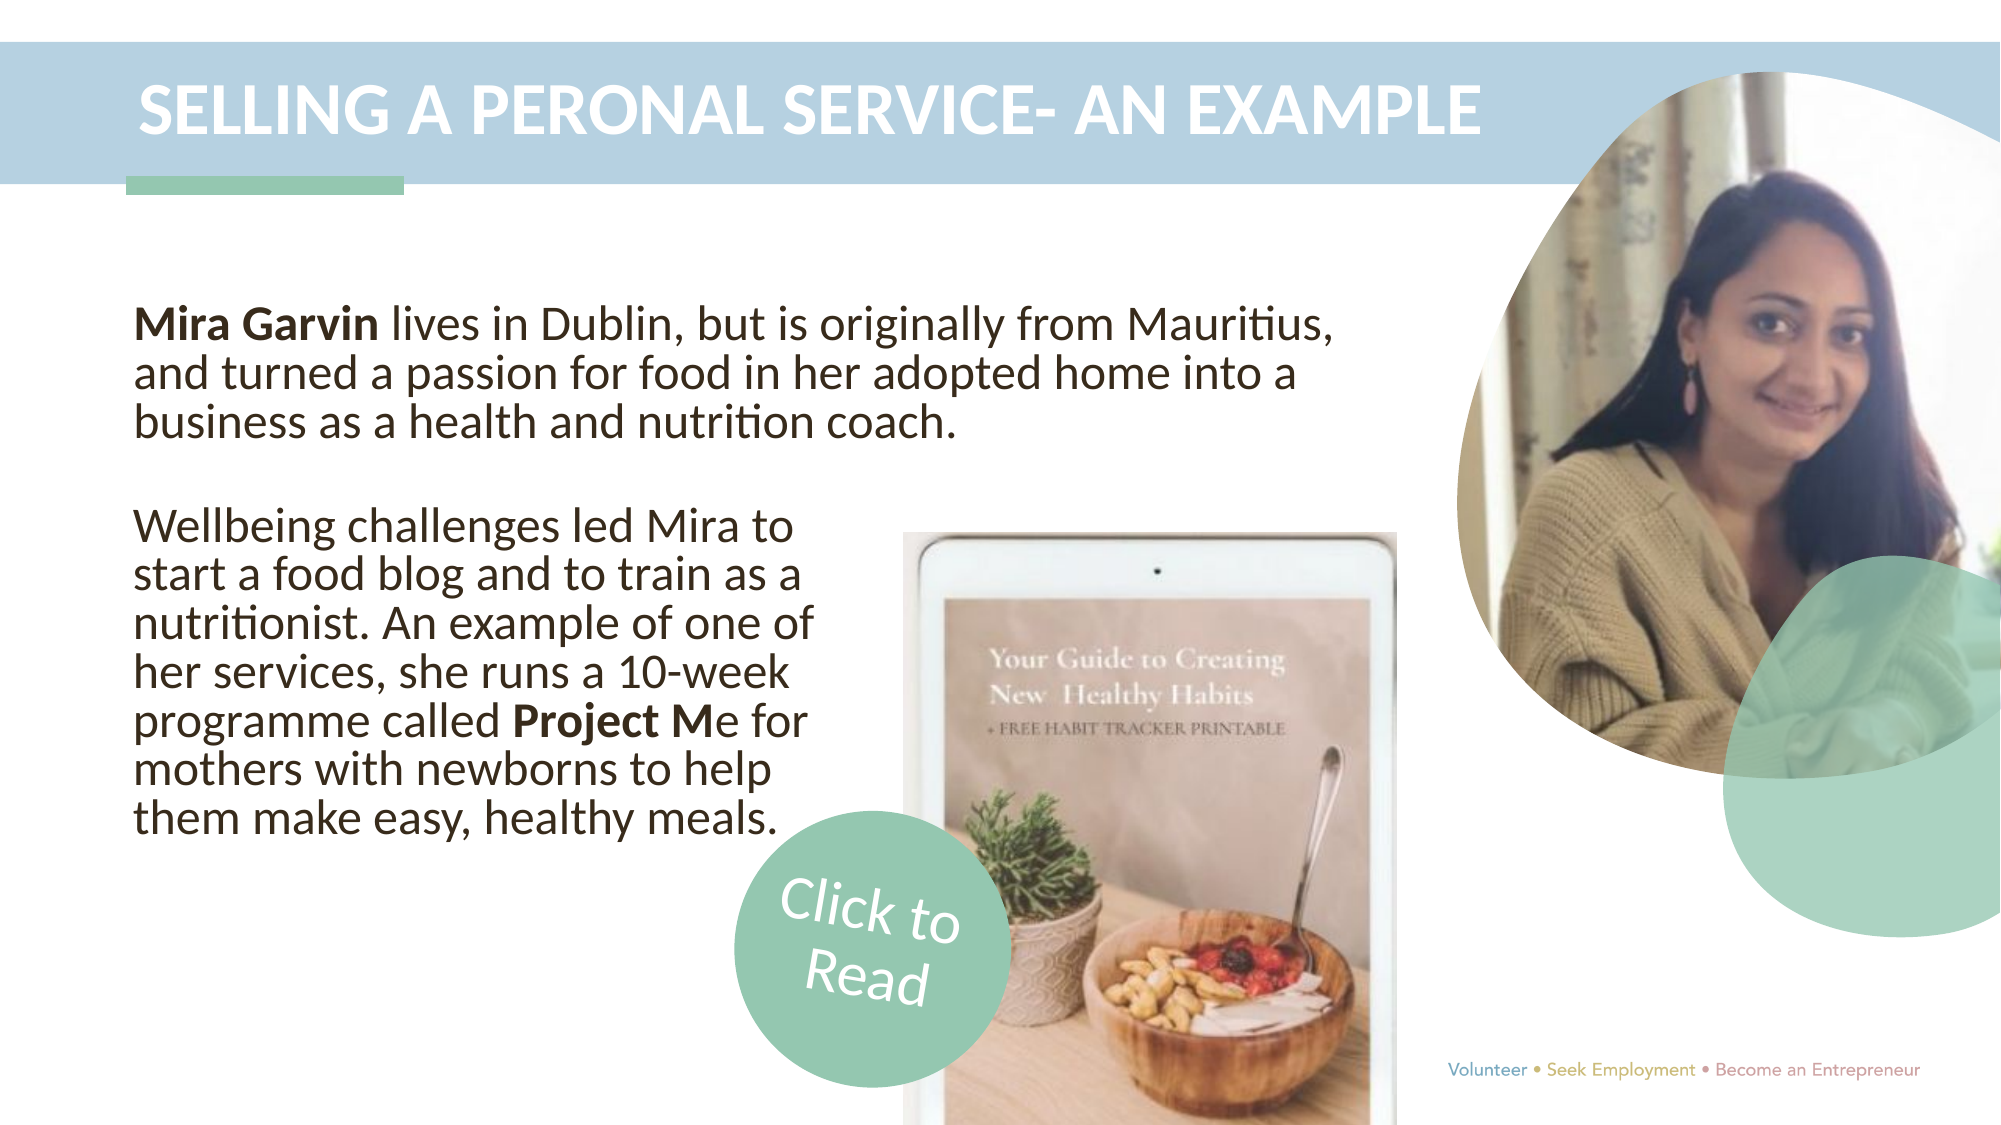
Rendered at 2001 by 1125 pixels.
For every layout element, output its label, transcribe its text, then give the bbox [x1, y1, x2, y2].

text_box Mira Garvin lives in Dublin, but is originally from Mauritius, and turned a passion for food in her adopted home into a business as a health and nutrition coach. [118, 294, 1378, 810]
picture [903, 532, 1397, 1125]
text_box Wellbeing challenges led Mira to start a food blog and to train as a nutritionist. An example of one of her services, she runs a 10-week programme called Project Me for mothers with newborns to help them make easy, healthy meals. [117, 495, 850, 1027]
list SELLING A PERONAL SERVICE- AN EXAMPLE [123, 51, 1913, 170]
text_box [1457, 71, 2000, 775]
text_box [1723, 555, 2000, 938]
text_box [734, 810, 1012, 1088]
picture [1418, 1046, 1971, 1103]
